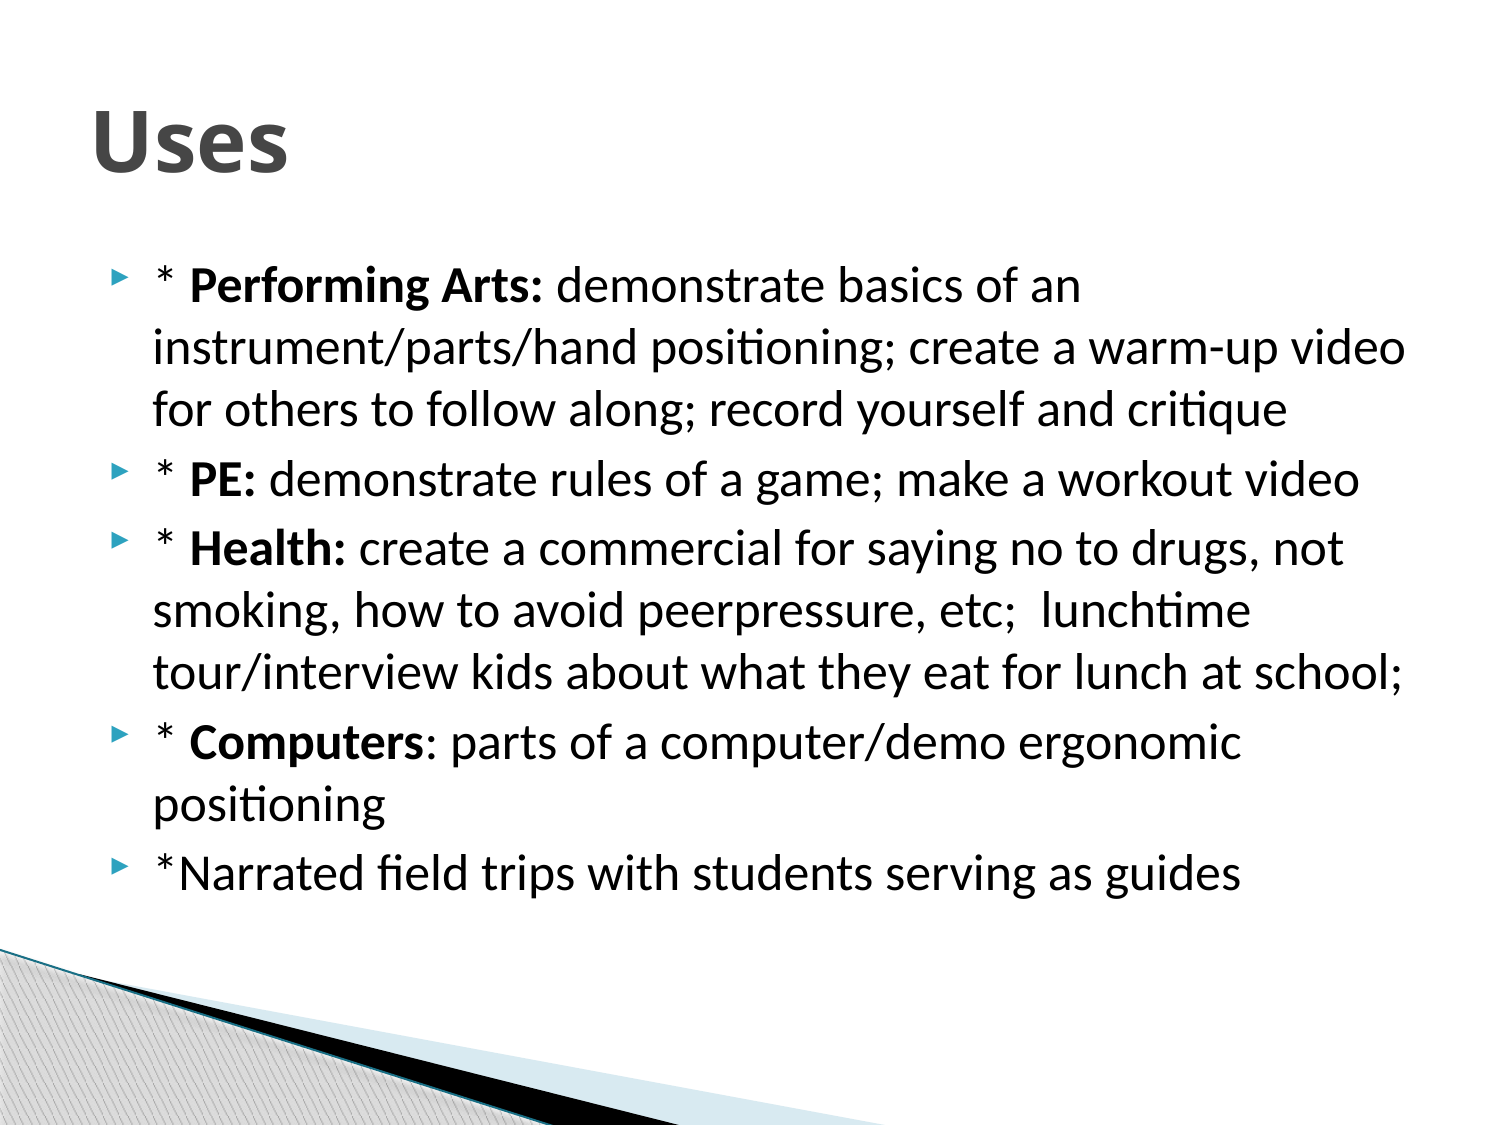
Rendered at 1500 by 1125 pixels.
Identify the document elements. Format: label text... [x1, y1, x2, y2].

list * Performing Arts: demonstrate basics of an instrument/parts/hand positioning; create a warm-up video for others to follow along; record yourself and critique * PE: demonstrate rules of a game; make a workout video * Health: create a commercial for saying no to drugs, not smoking, how to avoid peerpressure, etc; lunchtime tour/interview kids about what they eat for lunch at school; * Computers: parts of a computer/demo ergonomic positioning *Narrated field trips with students serving as guides [75, 243, 1425, 986]
title Uses [75, 45, 1425, 233]
